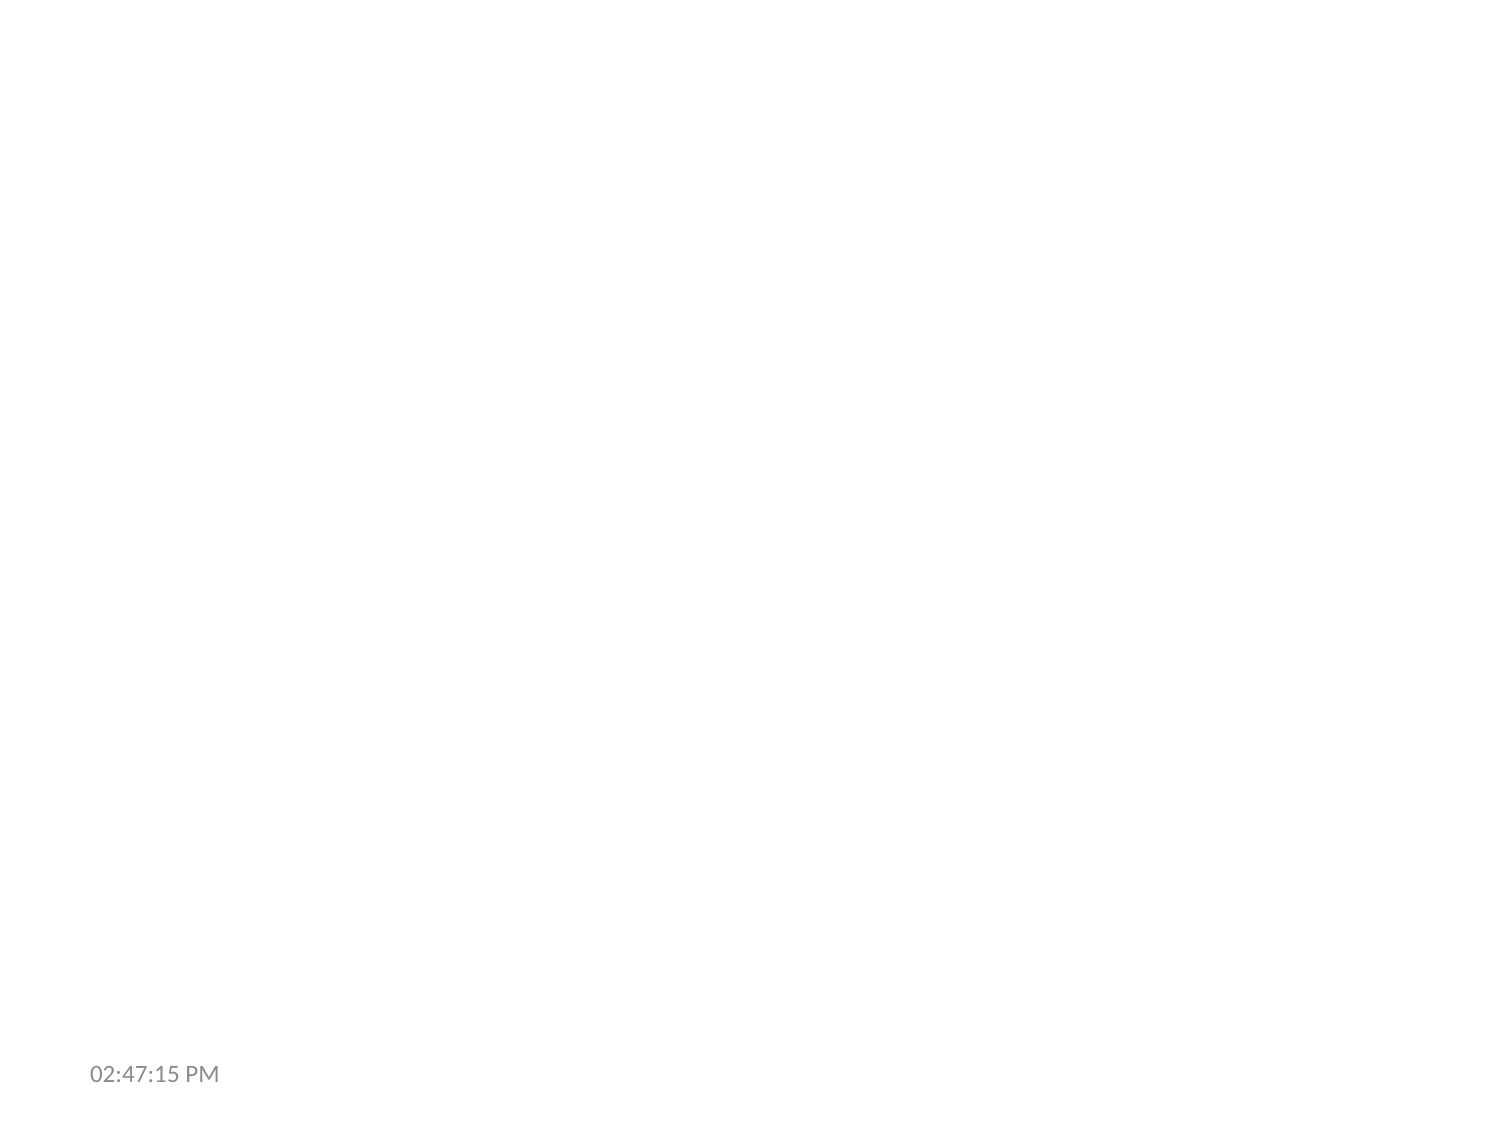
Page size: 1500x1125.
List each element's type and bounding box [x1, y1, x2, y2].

slide_number [75, 1042, 425, 1103]
